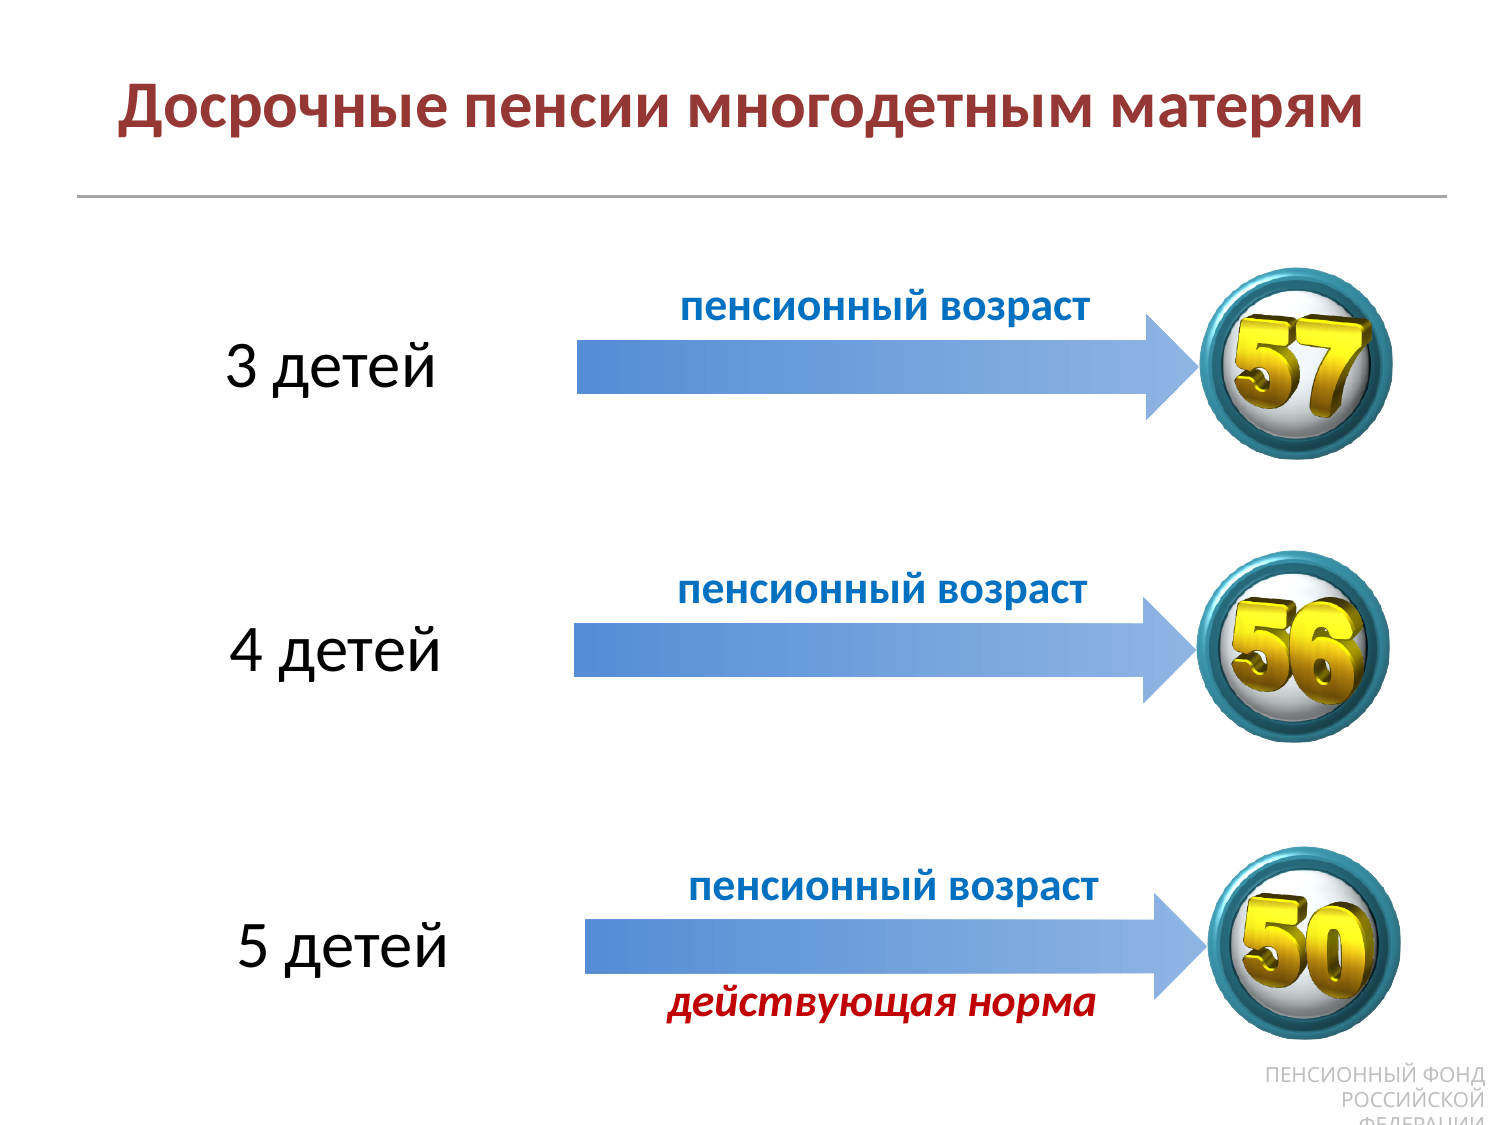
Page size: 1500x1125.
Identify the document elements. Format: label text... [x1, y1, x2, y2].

text_box 3 детей [147, 312, 514, 408]
text_box пенсионный возраст [579, 846, 1206, 917]
picture [1207, 846, 1401, 1040]
picture [1198, 266, 1393, 461]
text_box пенсионный возраст [568, 550, 1194, 621]
picture [1196, 550, 1390, 744]
text_box пенсионный возраст [571, 267, 1196, 337]
text_box Досрочные пенсии многодетным матерям [53, 53, 1447, 148]
text_box действующая норма [568, 963, 1197, 1034]
text_box [574, 337, 1193, 423]
text_box [582, 917, 1202, 963]
text_box 5 детей [159, 893, 526, 988]
text_box 4 детей [152, 597, 520, 693]
text_box [571, 621, 1191, 706]
